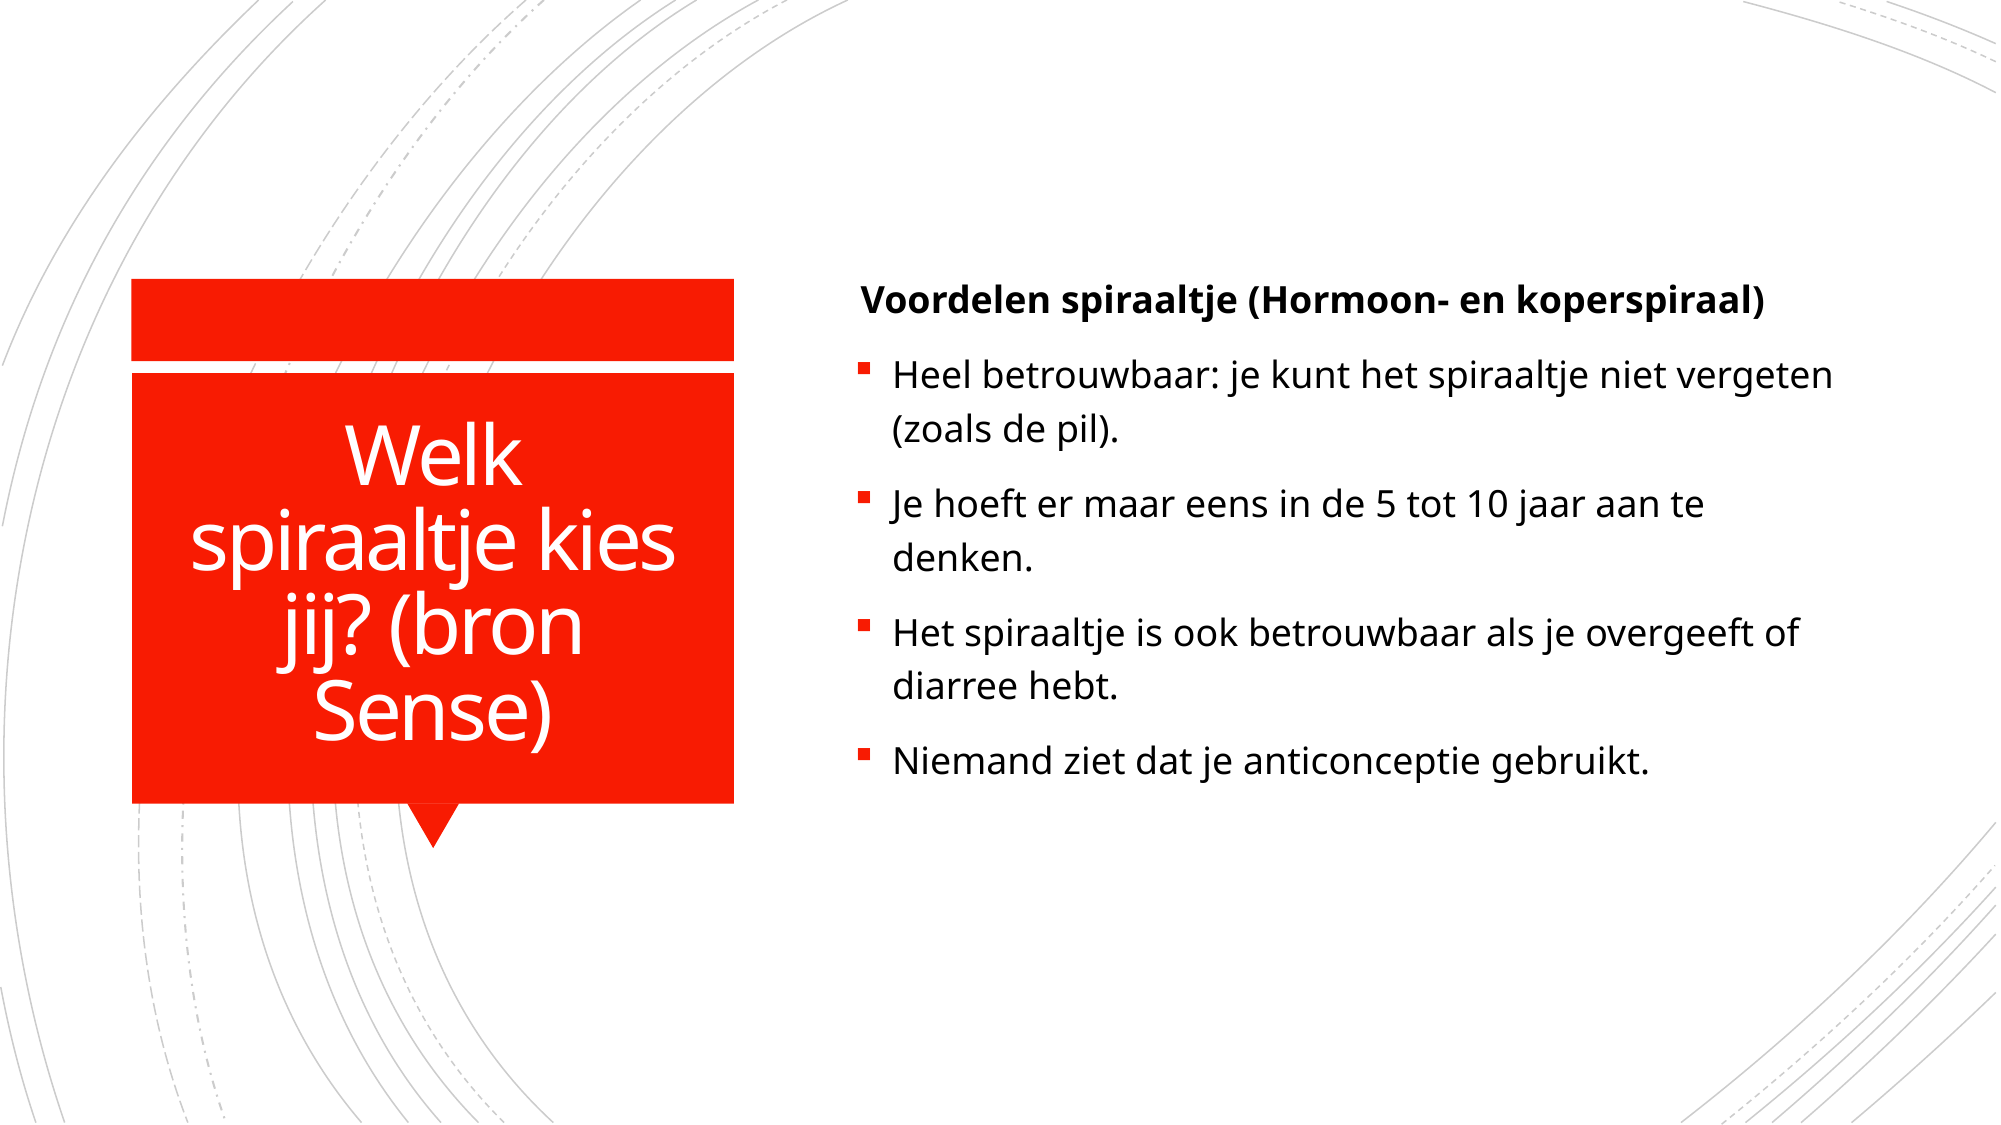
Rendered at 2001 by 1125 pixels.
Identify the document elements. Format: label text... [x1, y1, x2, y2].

title Welk spiraaltje kies jij? (bron Sense) [145, 385, 720, 789]
list Voordelen spiraaltje (Hormoon- en koperspiraal) Heel betrouwbaar: je kunt het spiraaltje niet vergeten (zoals de pil). Je hoeft er maar eens in de 5 tot 10 jaar aan te denken. Het spiraaltje is ook betrouwbaar als je overgeeft of diarree hebt. Niemand ziet dat je anticonceptie gebruikt. [839, 131, 1871, 993]
